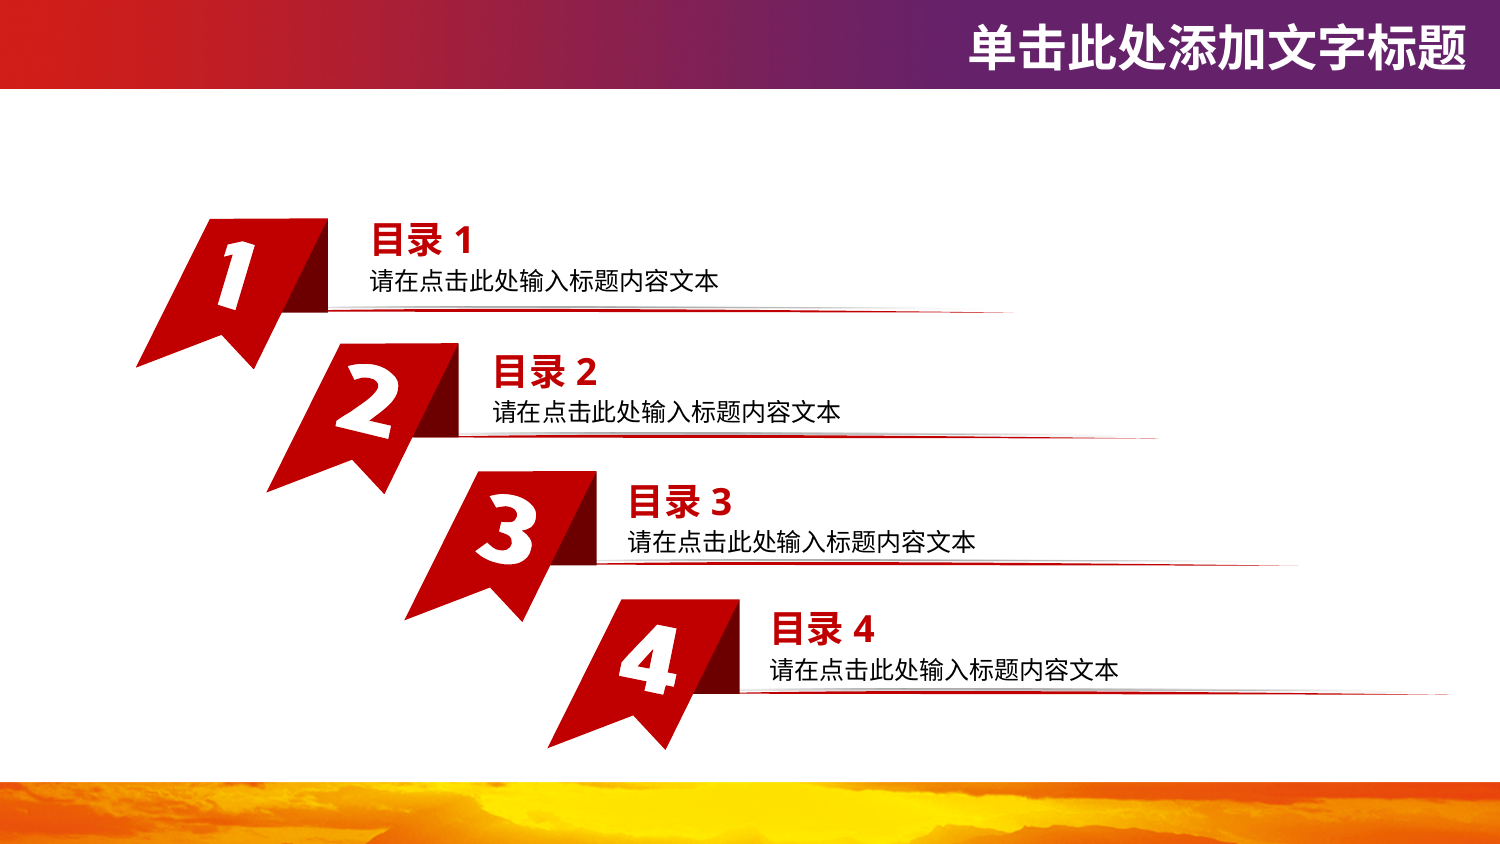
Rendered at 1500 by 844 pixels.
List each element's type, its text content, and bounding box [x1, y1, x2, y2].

text_box [413, 345, 459, 438]
text_box [694, 601, 740, 694]
text_box [740, 691, 1450, 695]
text_box [547, 599, 740, 751]
text_box 目录3 [612, 470, 748, 518]
text_box [404, 470, 597, 623]
picture [0, 783, 1500, 844]
text_box [459, 434, 1159, 439]
picture [0, 0, 1500, 89]
text_box [328, 308, 1014, 313]
text_box 请在点击此处输入标题内容文本 [754, 646, 1135, 688]
text_box 请在点击此处输入标题内容文本 [477, 389, 858, 432]
text_box 目录4 [754, 597, 890, 646]
text_box 请在点击此处输入标题内容文本 [354, 258, 735, 303]
text_box [597, 562, 1299, 566]
text_box [135, 218, 328, 370]
text_box 目录2 [477, 340, 613, 389]
text_box 请在点击此处输入标题内容文本 [612, 518, 992, 559]
text_box [283, 221, 328, 313]
text_box [551, 473, 597, 566]
text_box 目录1 [354, 209, 490, 258]
text_box [266, 343, 459, 495]
